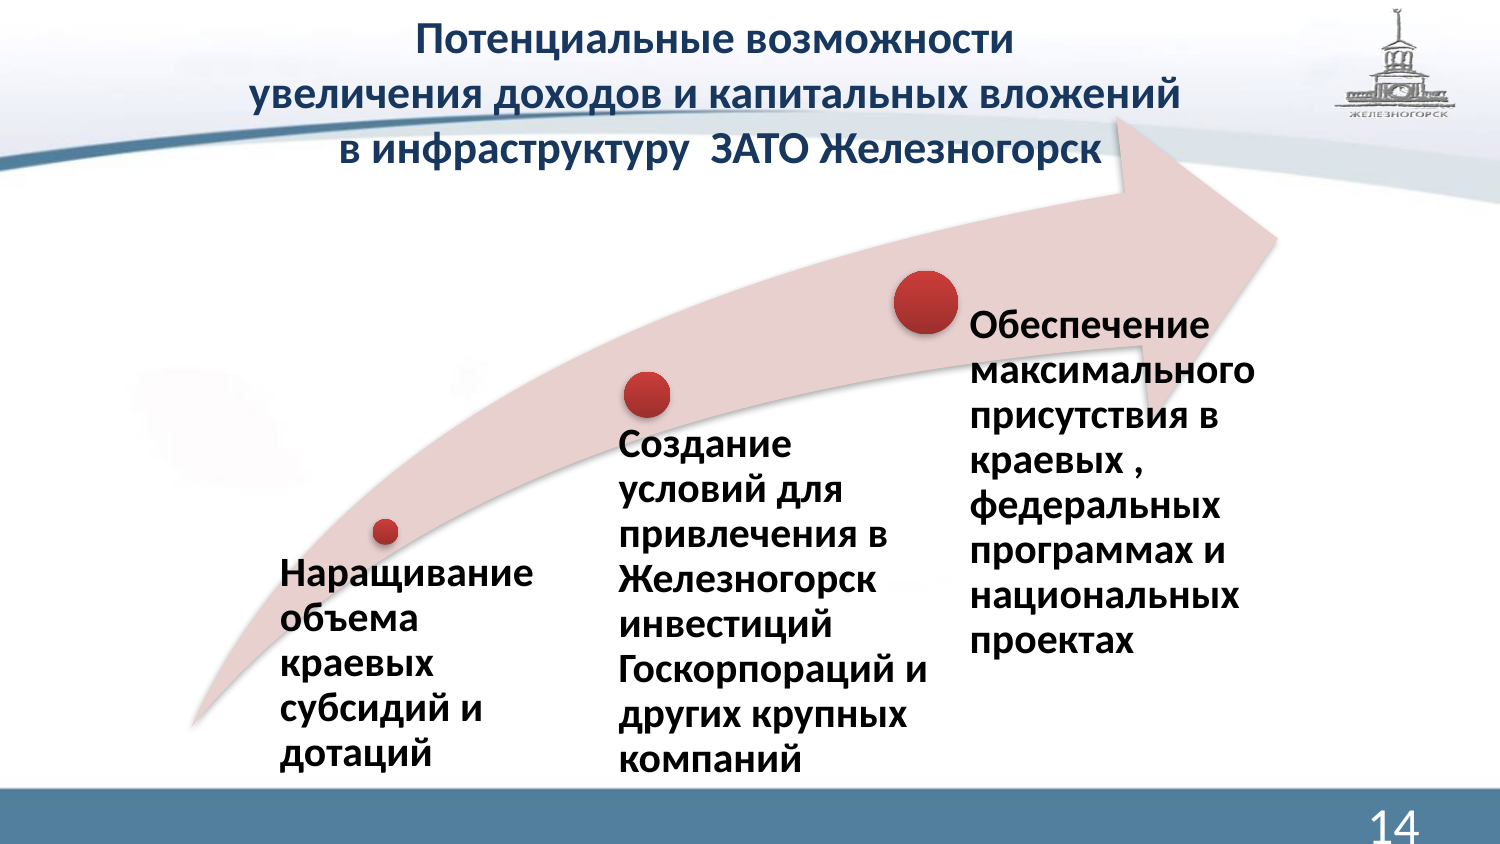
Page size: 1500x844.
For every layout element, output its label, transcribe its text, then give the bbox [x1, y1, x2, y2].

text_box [29, 115, 1500, 728]
text_box 14 [1352, 785, 1459, 844]
picture [1328, 0, 1459, 115]
text_box Потенциальные возможности увеличения доходов и капитальных вложений в инфраструктуру ЗАТО Железногорск [41, 0, 1326, 114]
